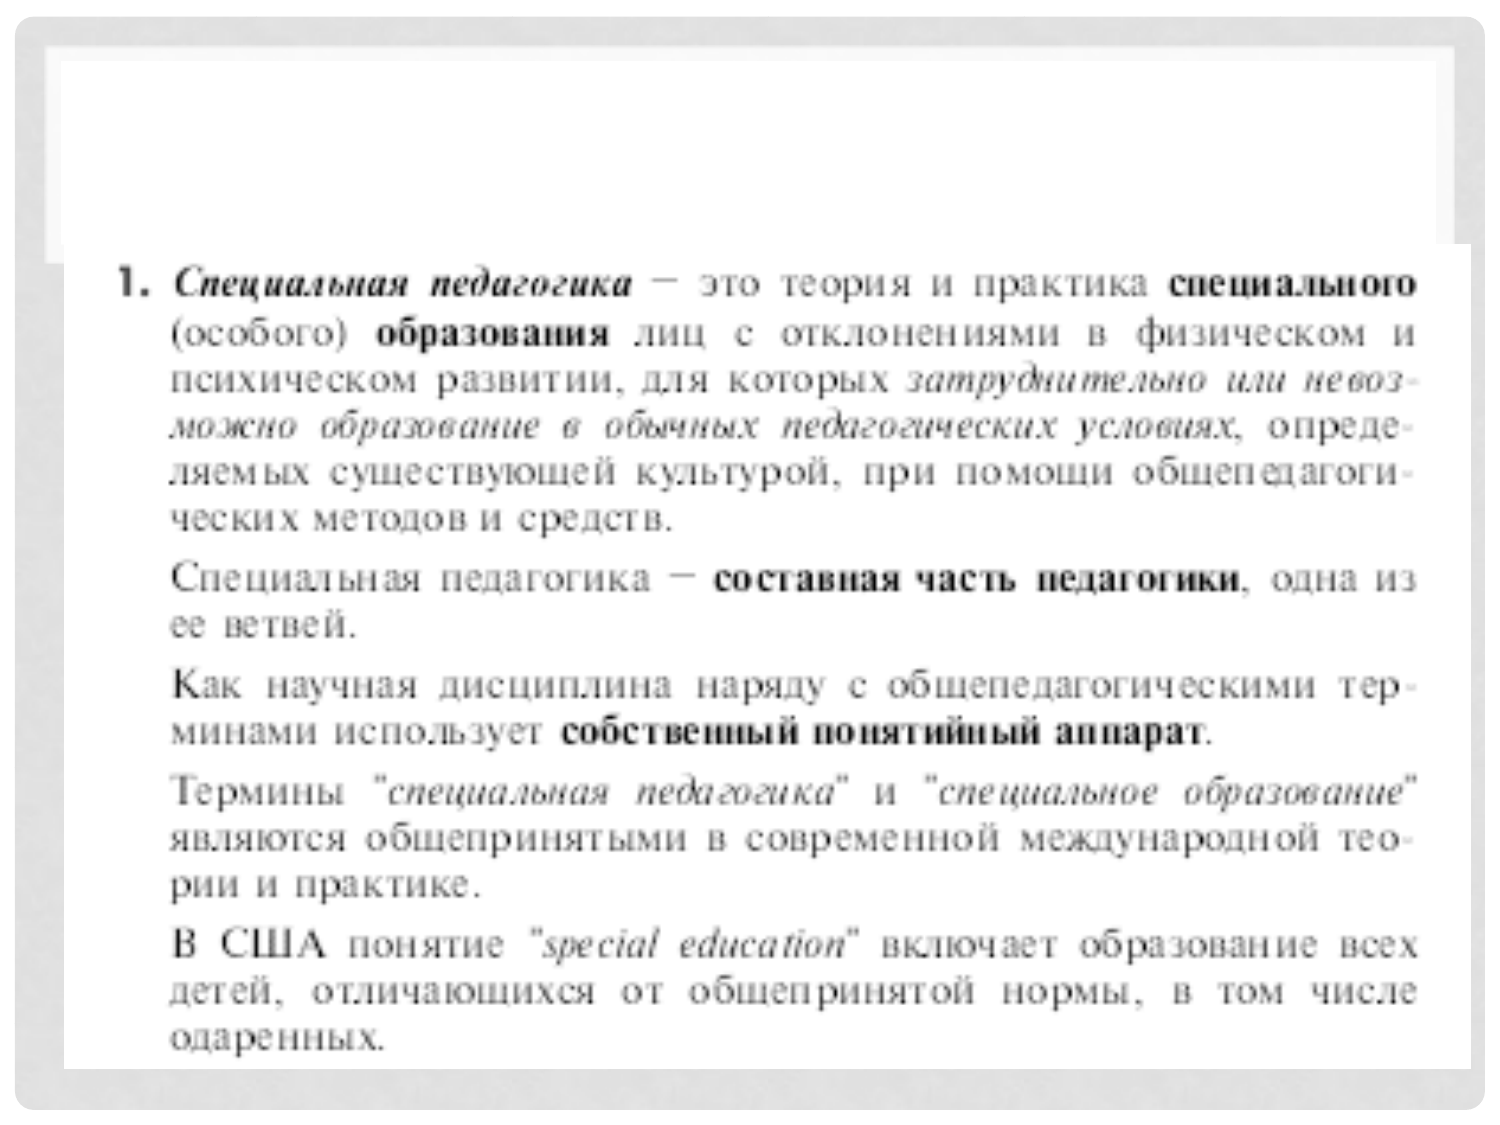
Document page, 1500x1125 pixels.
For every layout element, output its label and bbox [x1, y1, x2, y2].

list [64, 244, 1471, 1069]
